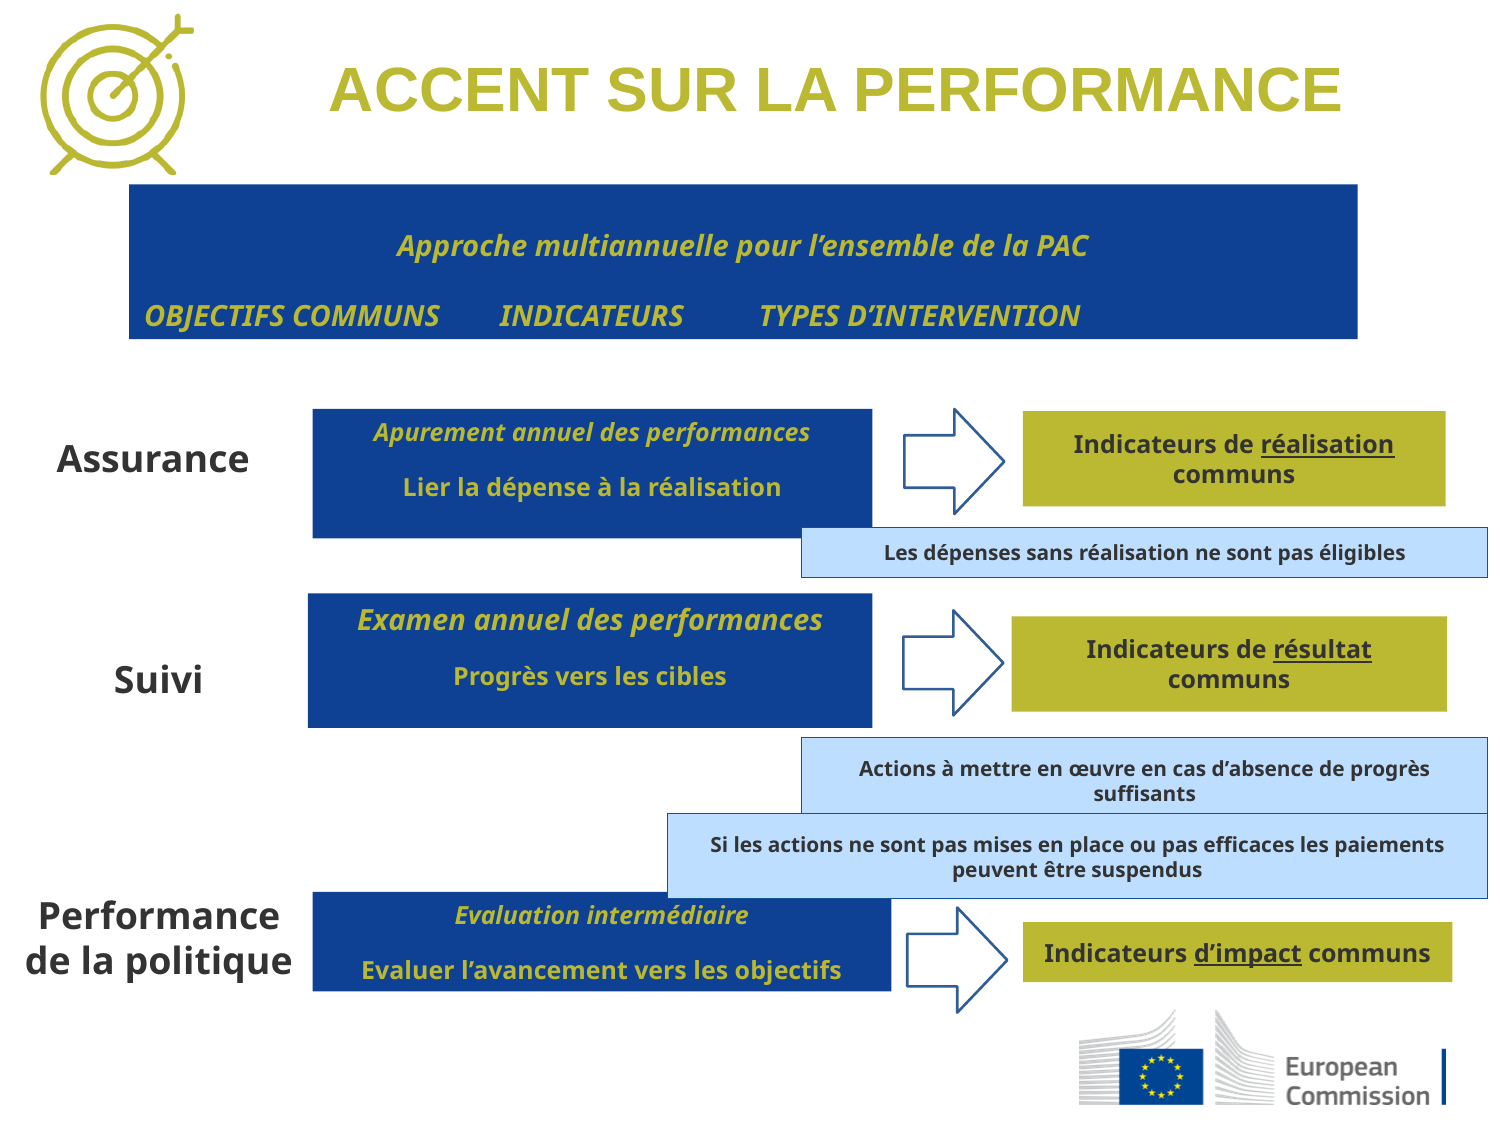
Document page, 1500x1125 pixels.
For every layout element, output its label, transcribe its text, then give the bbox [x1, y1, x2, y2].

text_box Les dépenses sans réalisation ne sont pas éligibles [801, 527, 1488, 578]
text_box Suivi [10, 648, 306, 709]
text_box Performance de la politique [5, 884, 313, 989]
text_box Assurance [0, 428, 307, 488]
text_box Actions à mettre en œuvre en cas d’absence de progrès suffisants [801, 737, 1488, 813]
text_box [312, 891, 1453, 1024]
picture [1078, 1024, 1447, 1106]
picture [31, 13, 194, 176]
text_box ACCENT SUR LA PERFORMANCE [312, 42, 1362, 161]
text_box Approche multiannuelle pour l’ensemble de la PAC OBJECTIFS COMMUNS INDICATEURS TYPES D’INTERVENTION [129, 184, 1358, 340]
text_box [307, 592, 1448, 766]
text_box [312, 408, 1447, 541]
text_box Si les actions ne sont pas mises en place ou pas efficaces les paiements peuvent être suspendus [667, 813, 1488, 899]
